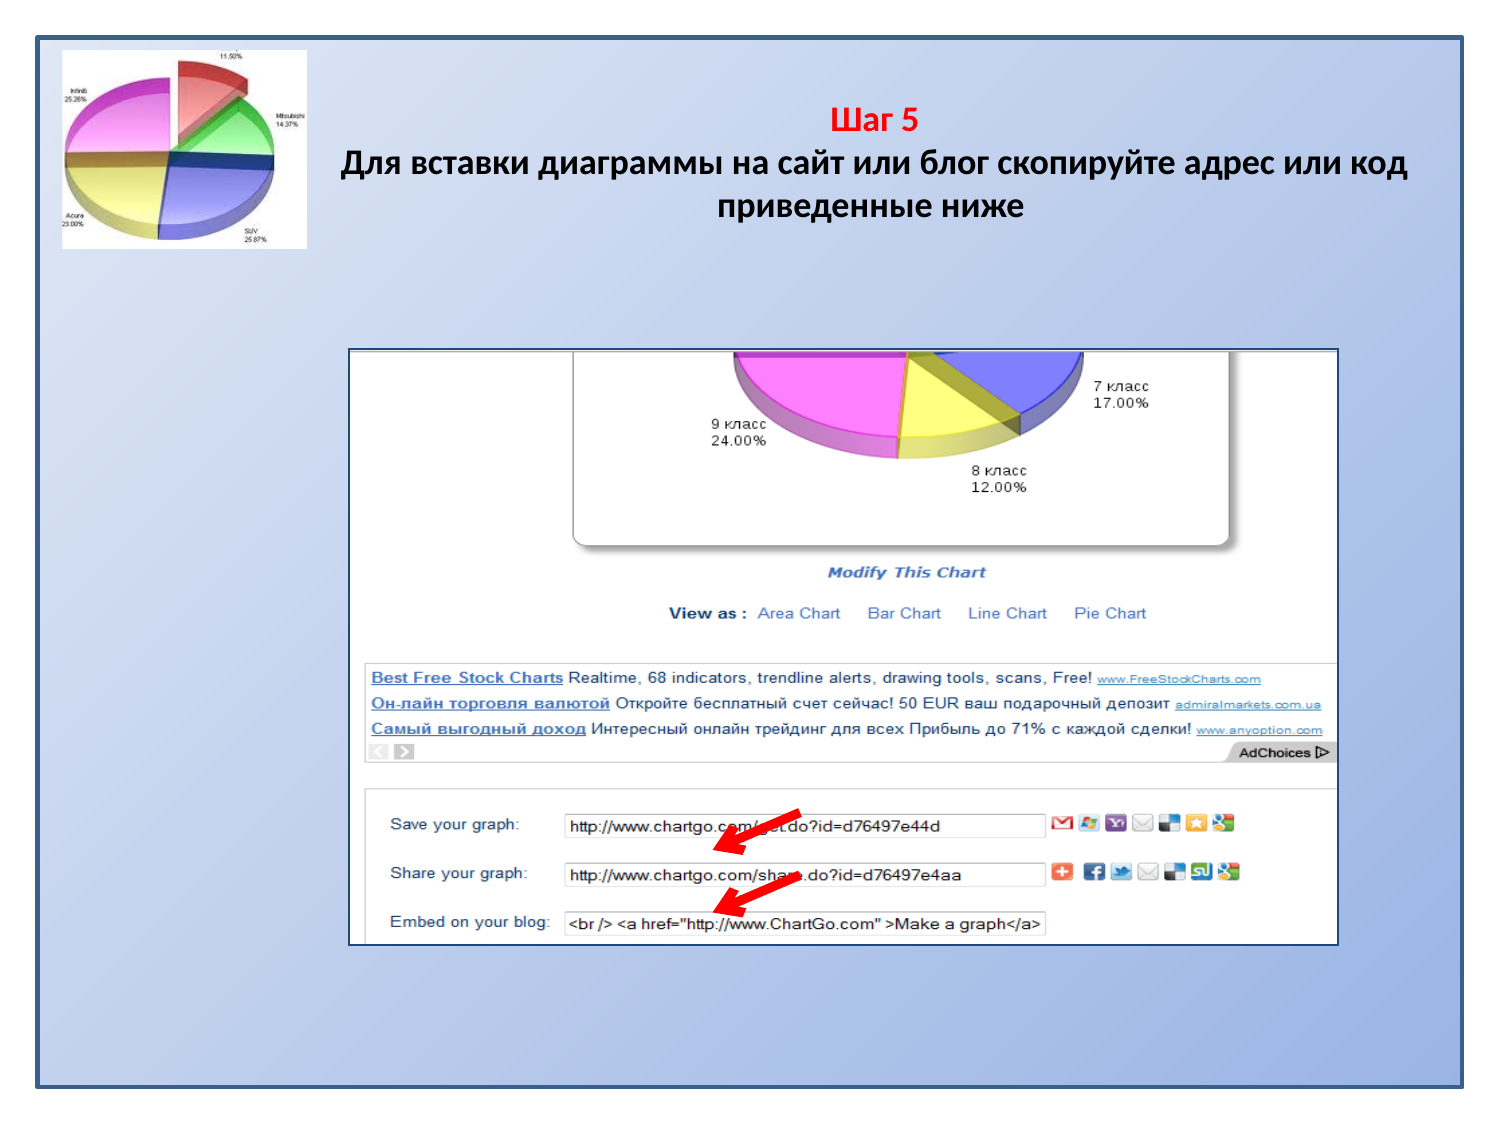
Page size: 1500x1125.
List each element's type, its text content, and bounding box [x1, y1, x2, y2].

picture [349, 349, 1338, 945]
title Шаг 5 Для вставки диаграммы на сайт или блог скопируйте адрес или код приведенные ниже [324, 45, 1425, 233]
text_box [712, 812, 801, 851]
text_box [712, 874, 801, 913]
picture [62, 49, 308, 250]
text_box [35, 35, 1464, 1089]
